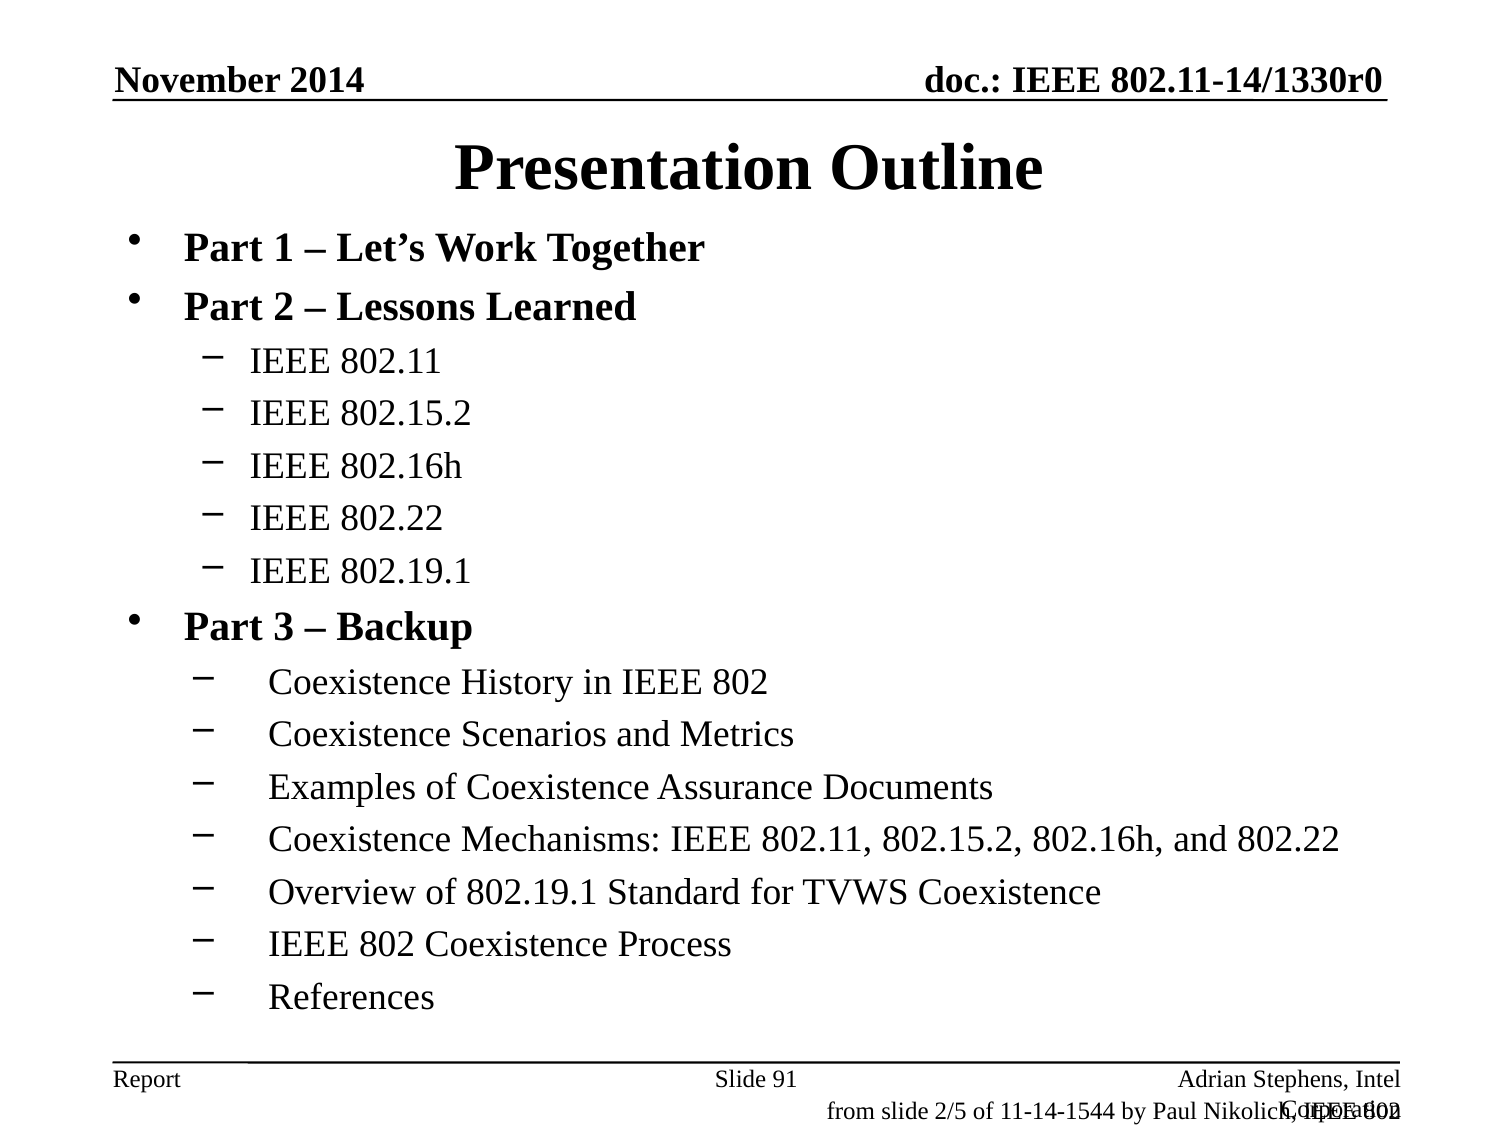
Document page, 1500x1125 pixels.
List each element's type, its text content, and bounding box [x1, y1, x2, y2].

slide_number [114, 54, 374, 101]
text_box from slide 2/5 of 11-14-1544 by Paul Nikolich, IEEE 802 [343, 1087, 1417, 1125]
list Part 1 – Let’s Work Together Part 2 – Lessons Learned IEEE 802.11 IEEE 802.15.2 IEEE 802.16h IEEE 802.22 IEEE 802.19.1 Part 3 – Backup Coexistence History in IEEE 802 Coexistence Scenarios and Metrics Examples of Coexistence Assurance Documents Coexistence Mechanisms: IEEE 802.11, 802.15.2, 802.16h, and 802.22 Overview of 802.19.1 Standard for TVWS Coexistence IEEE 802 Coexistence Process References [112, 212, 1388, 1038]
title Presentation Outline [112, 112, 1388, 212]
slide_number Slide 91 [712, 1061, 800, 1087]
footer Adrian Stephens, Intel Corporation [1149, 1061, 1402, 1087]
